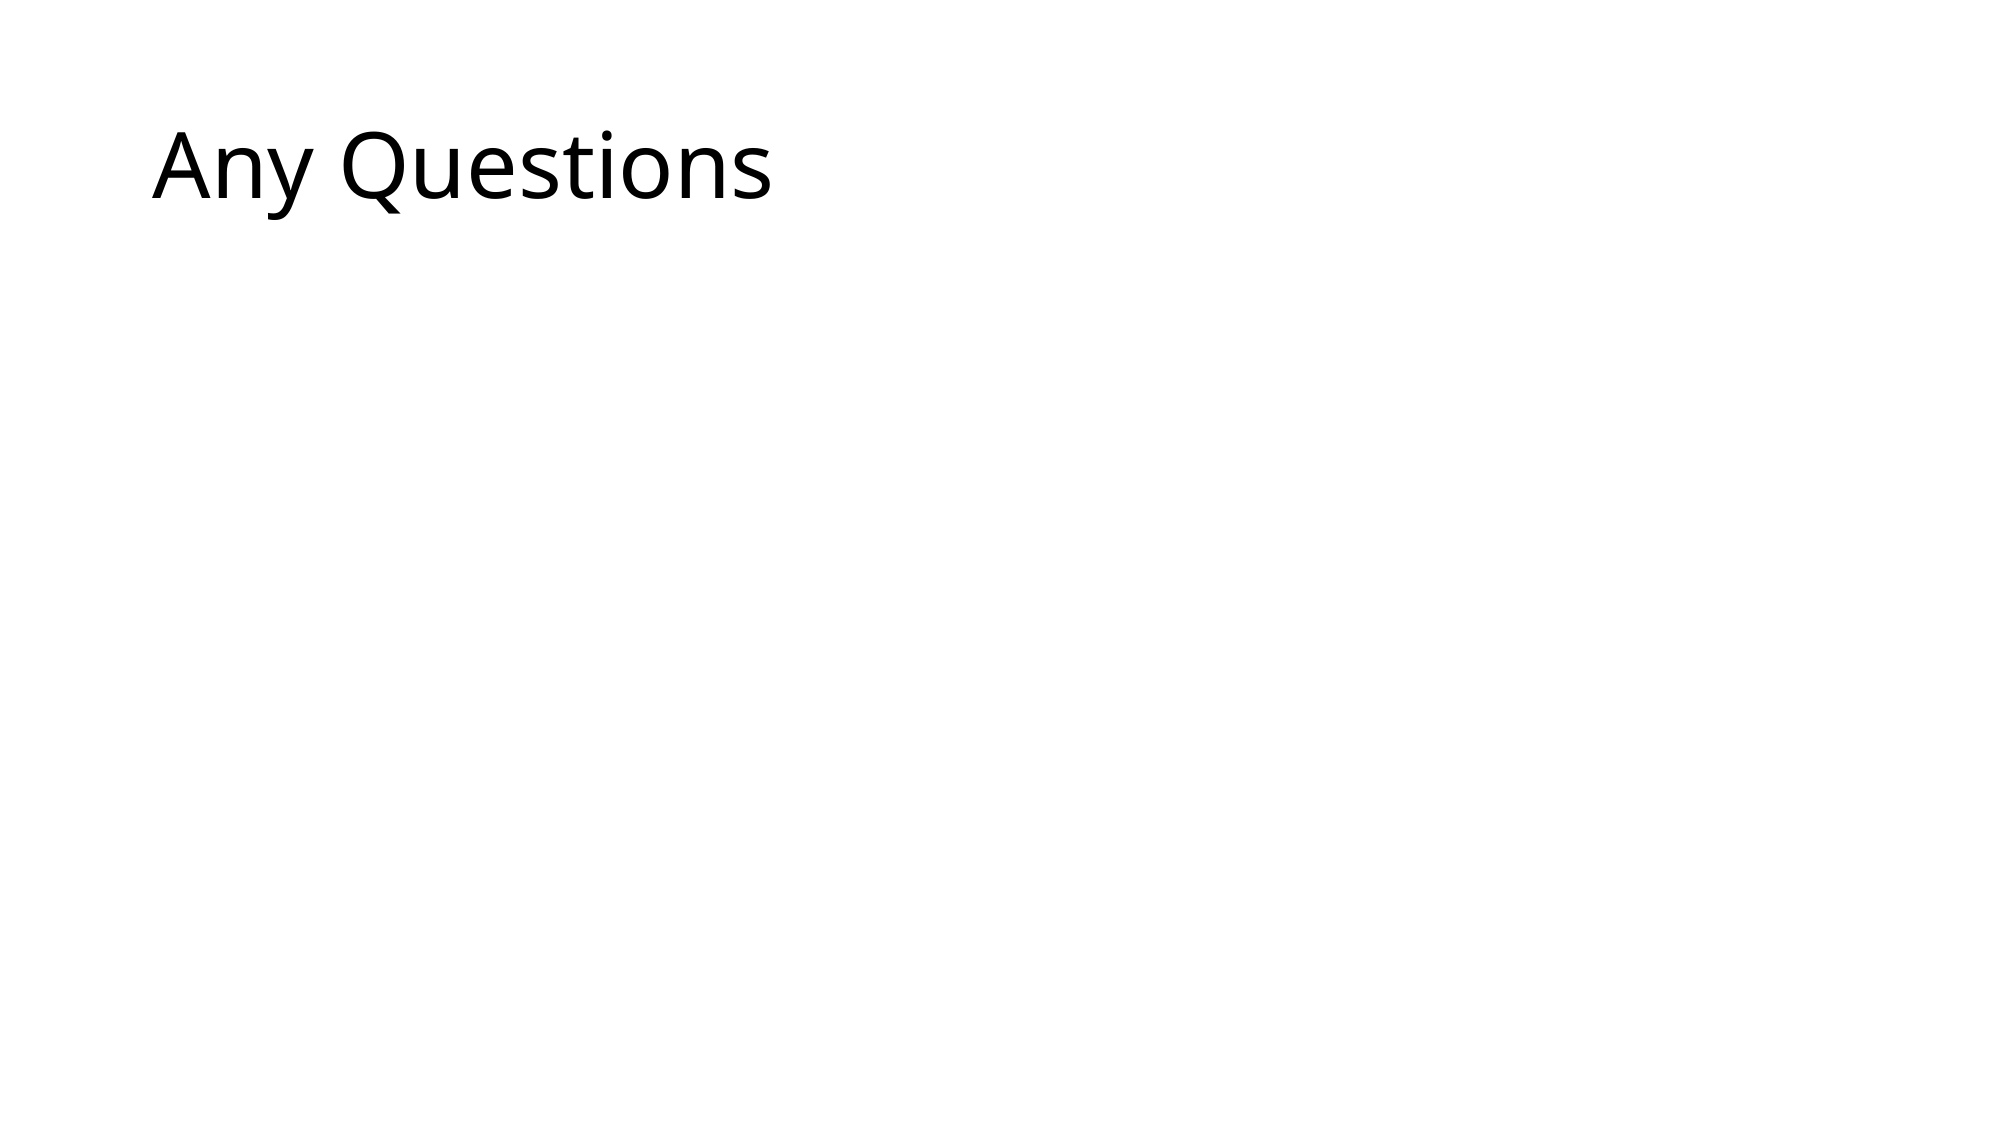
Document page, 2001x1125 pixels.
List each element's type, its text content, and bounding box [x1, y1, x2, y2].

title Any Questions [137, 59, 1863, 278]
